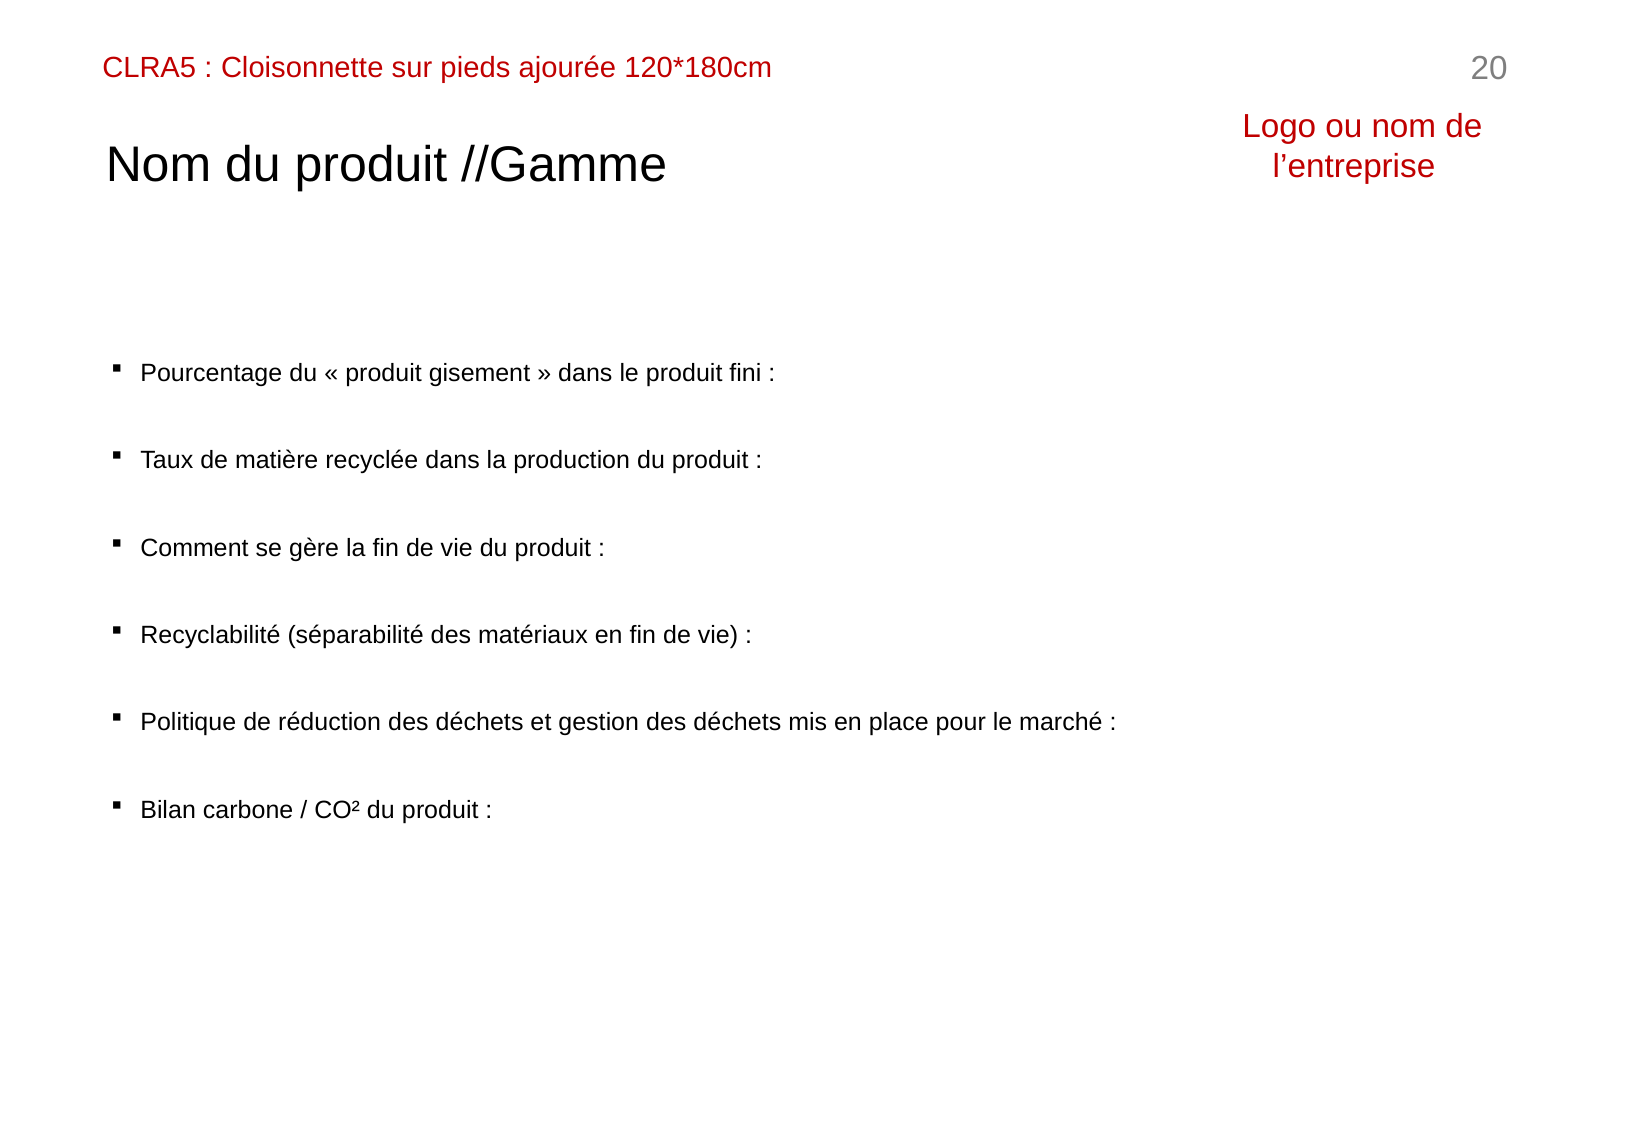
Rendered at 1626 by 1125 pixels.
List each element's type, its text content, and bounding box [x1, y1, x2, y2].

list Nom du produit //Gamme [91, 109, 1523, 215]
text_box Pourcentage du « produit gisement » dans le produit fini : Taux de matière recyclée dans la production du produit : Comment se gère la fin de vie du produit : Recyclabilité (séparabilité des matériaux en fin de vie) : Politique de réduction des déchets et gestion des déchets mis en place pour le marché : Bilan carbone / CO² du produit : [81, 304, 1333, 1067]
slide_number 20 [1426, 19, 1523, 91]
text_box Logo ou nom de l’entreprise [1141, 91, 1567, 197]
title CLRA5 : Cloisonnette sur pieds ajourée 120*180cm [102, 19, 1426, 109]
